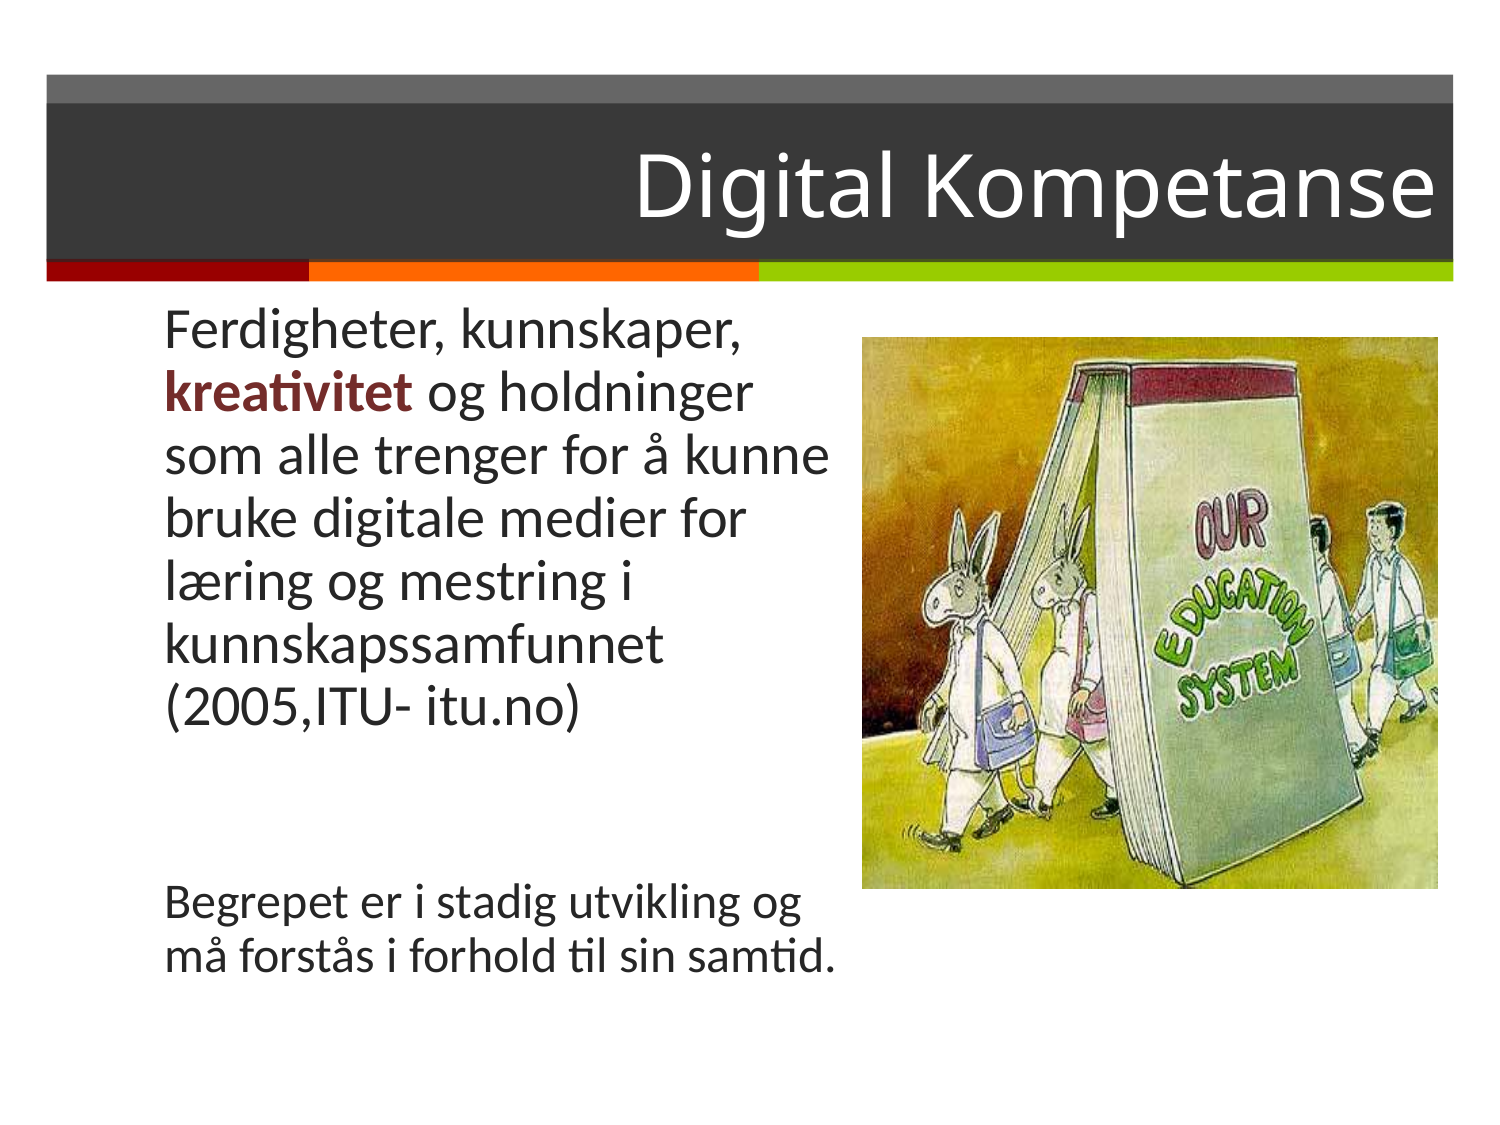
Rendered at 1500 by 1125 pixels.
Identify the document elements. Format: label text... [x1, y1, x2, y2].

title Digital Kompetanse [46, 103, 1454, 263]
picture [861, 336, 1438, 890]
list Ferdigheter, kunnskaper, kreativitet og holdninger som alle trenger for å kunne bruke digitale medier for læring og mestring i kunnskapssamfunnet (2005,ITU- itu.no) Begrepet er i stadig utvikling og må forstås i forhold til sin samtid. [75, 291, 875, 1050]
